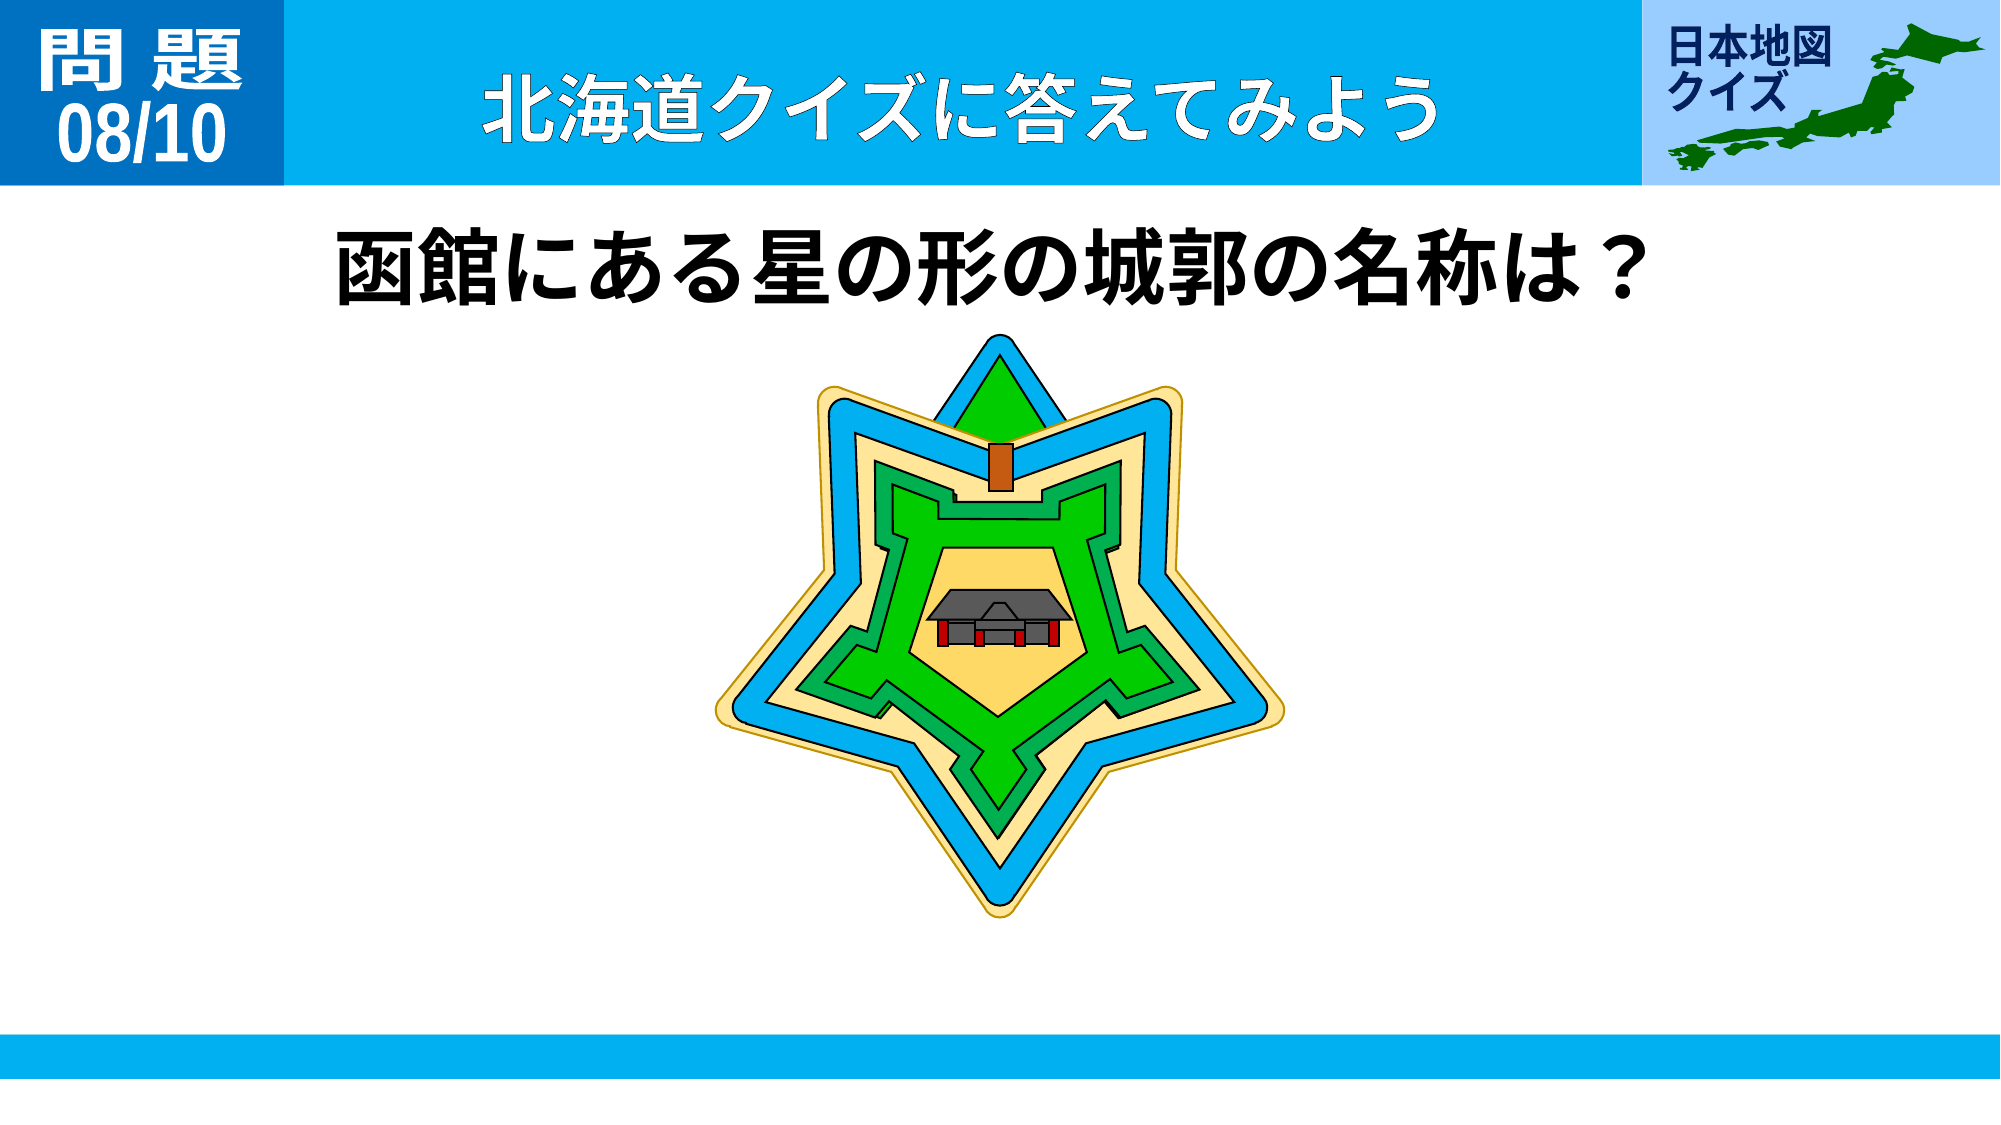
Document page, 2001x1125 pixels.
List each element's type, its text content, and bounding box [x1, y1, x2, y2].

text_box [0, 1034, 2000, 1079]
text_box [715, 334, 1285, 918]
text_box 函館にある星の形の城郭の名称は？ [319, 207, 1681, 323]
